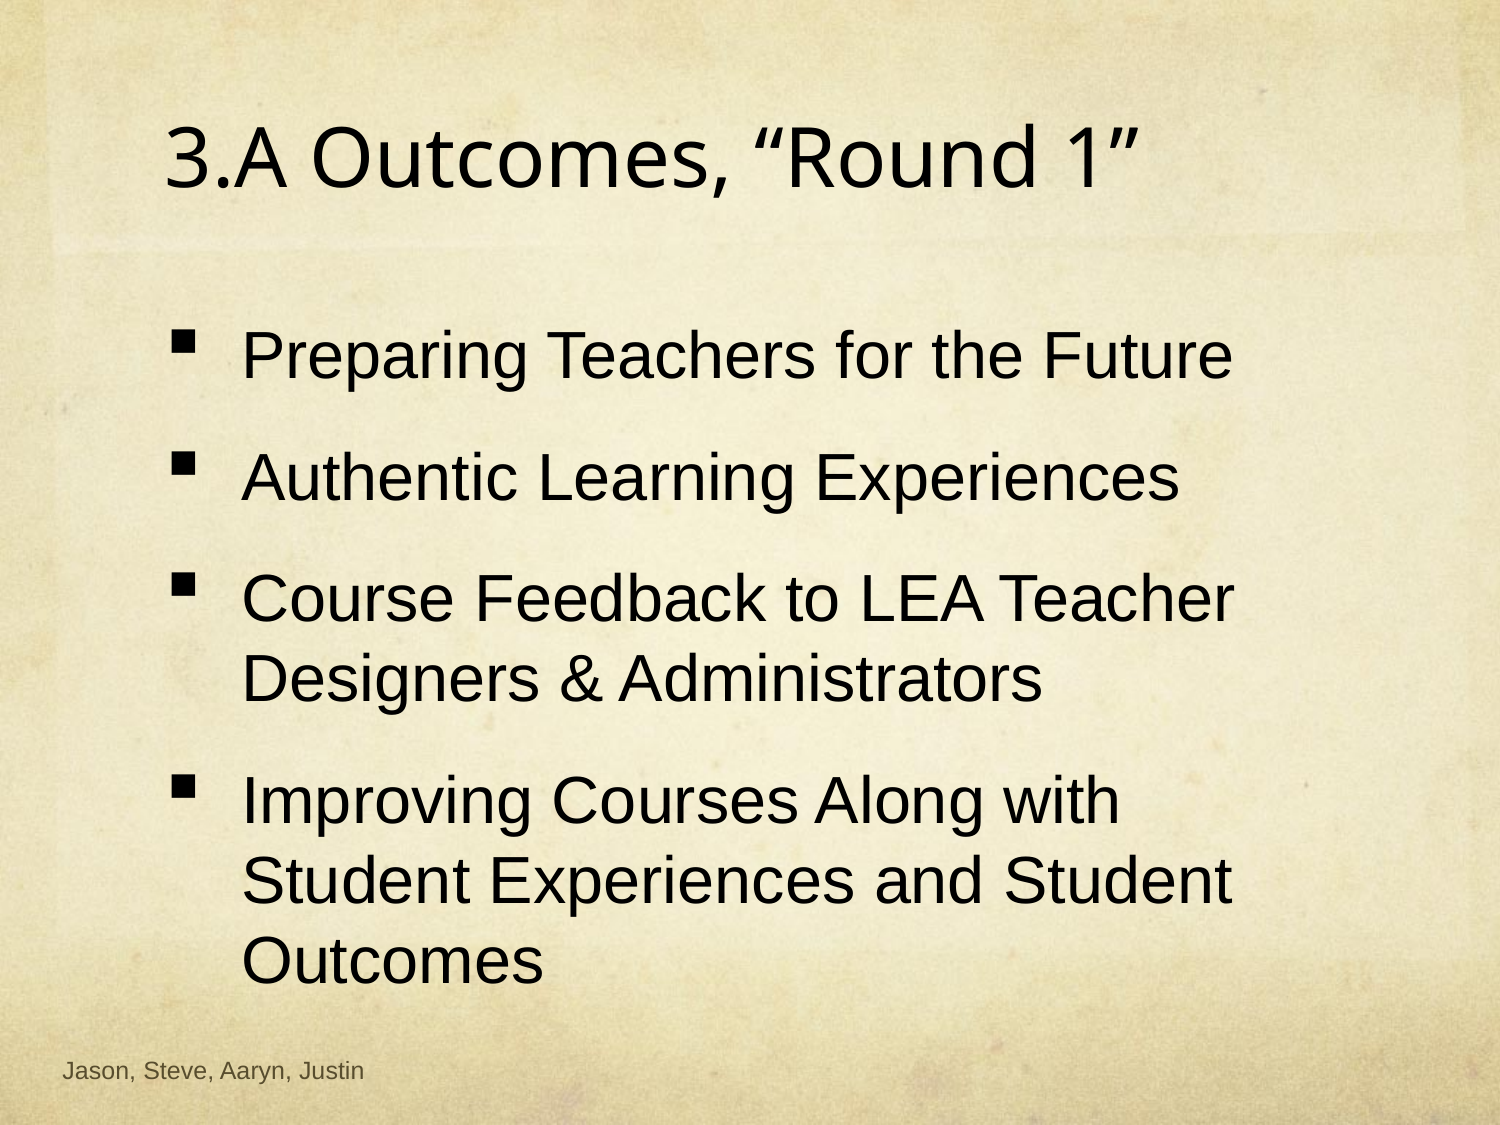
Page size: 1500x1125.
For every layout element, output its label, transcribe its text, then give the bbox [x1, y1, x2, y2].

list Preparing Teachers for the Future Authentic Learning Experiences Course Feedback to LEA Teacher Designers & Administrators Improving Courses Along with Student Experiences and Student Outcomes [149, 303, 1350, 951]
text_box Jason, Steve, Aaryn, Justin [47, 1046, 459, 1092]
picture [0, 0, 1500, 1125]
text_box 3.A Outcomes, “Round 1” [149, 82, 1350, 225]
